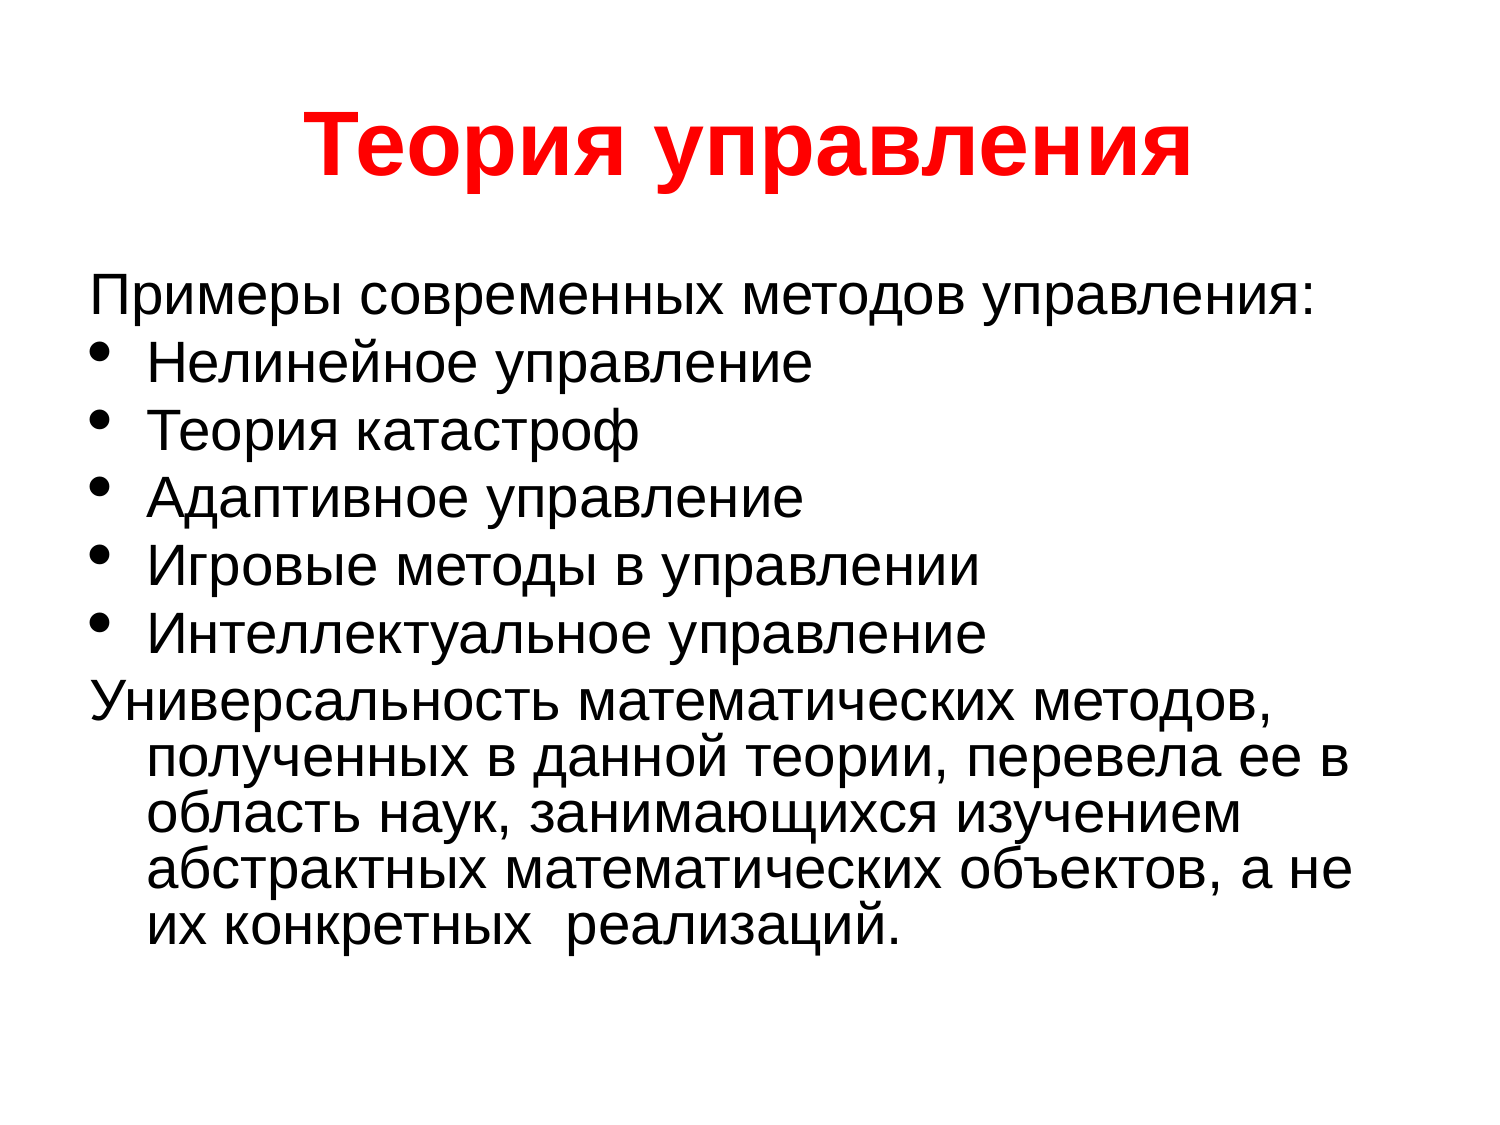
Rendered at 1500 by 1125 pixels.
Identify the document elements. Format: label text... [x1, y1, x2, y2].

text_box Теория управления [75, 45, 1425, 233]
text_box Примеры современных методов управления: Нелинейное управление Теория катастроф Адаптивное управление Игровые методы в управлении Интеллектуальное управление Универсальность математических методов, полученных в данной теории, перевела ее в область наук, занимающихся изучением абстрактных математических объектов, а не их конкретных реализаций. [75, 262, 1425, 1005]
